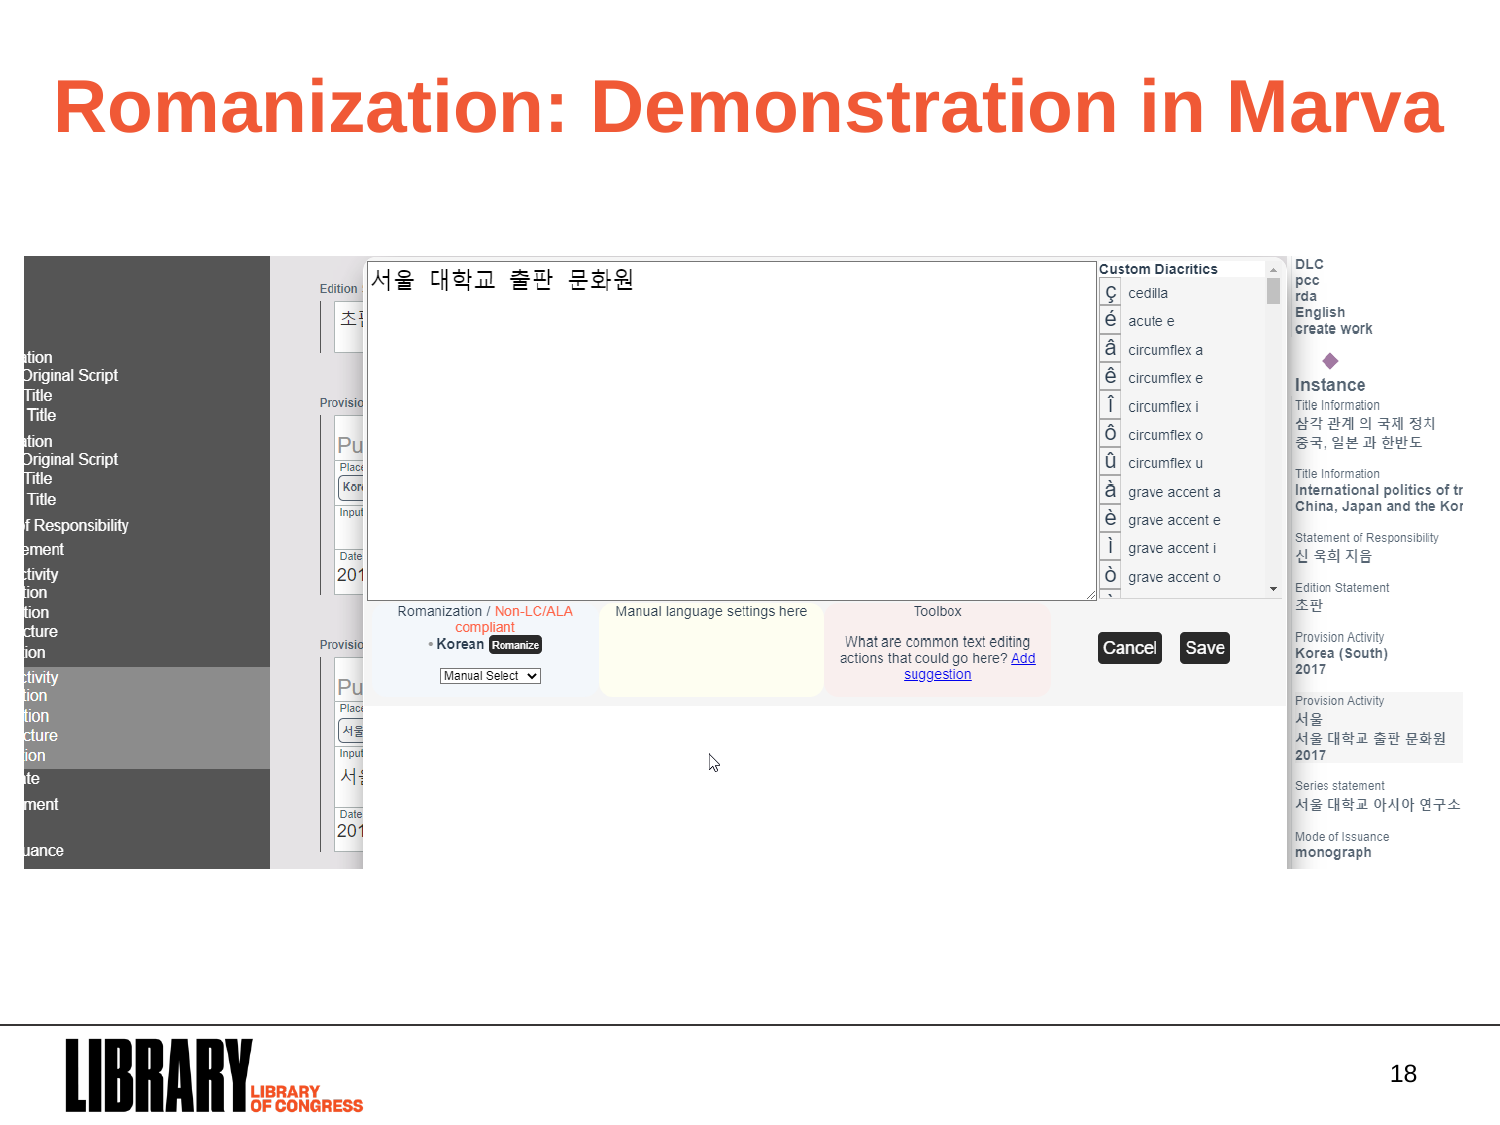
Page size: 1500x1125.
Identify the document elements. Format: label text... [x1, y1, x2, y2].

picture [62, 1035, 366, 1115]
picture [24, 255, 1463, 870]
text_box Romanization: Demonstration in Marva [38, 49, 1500, 155]
